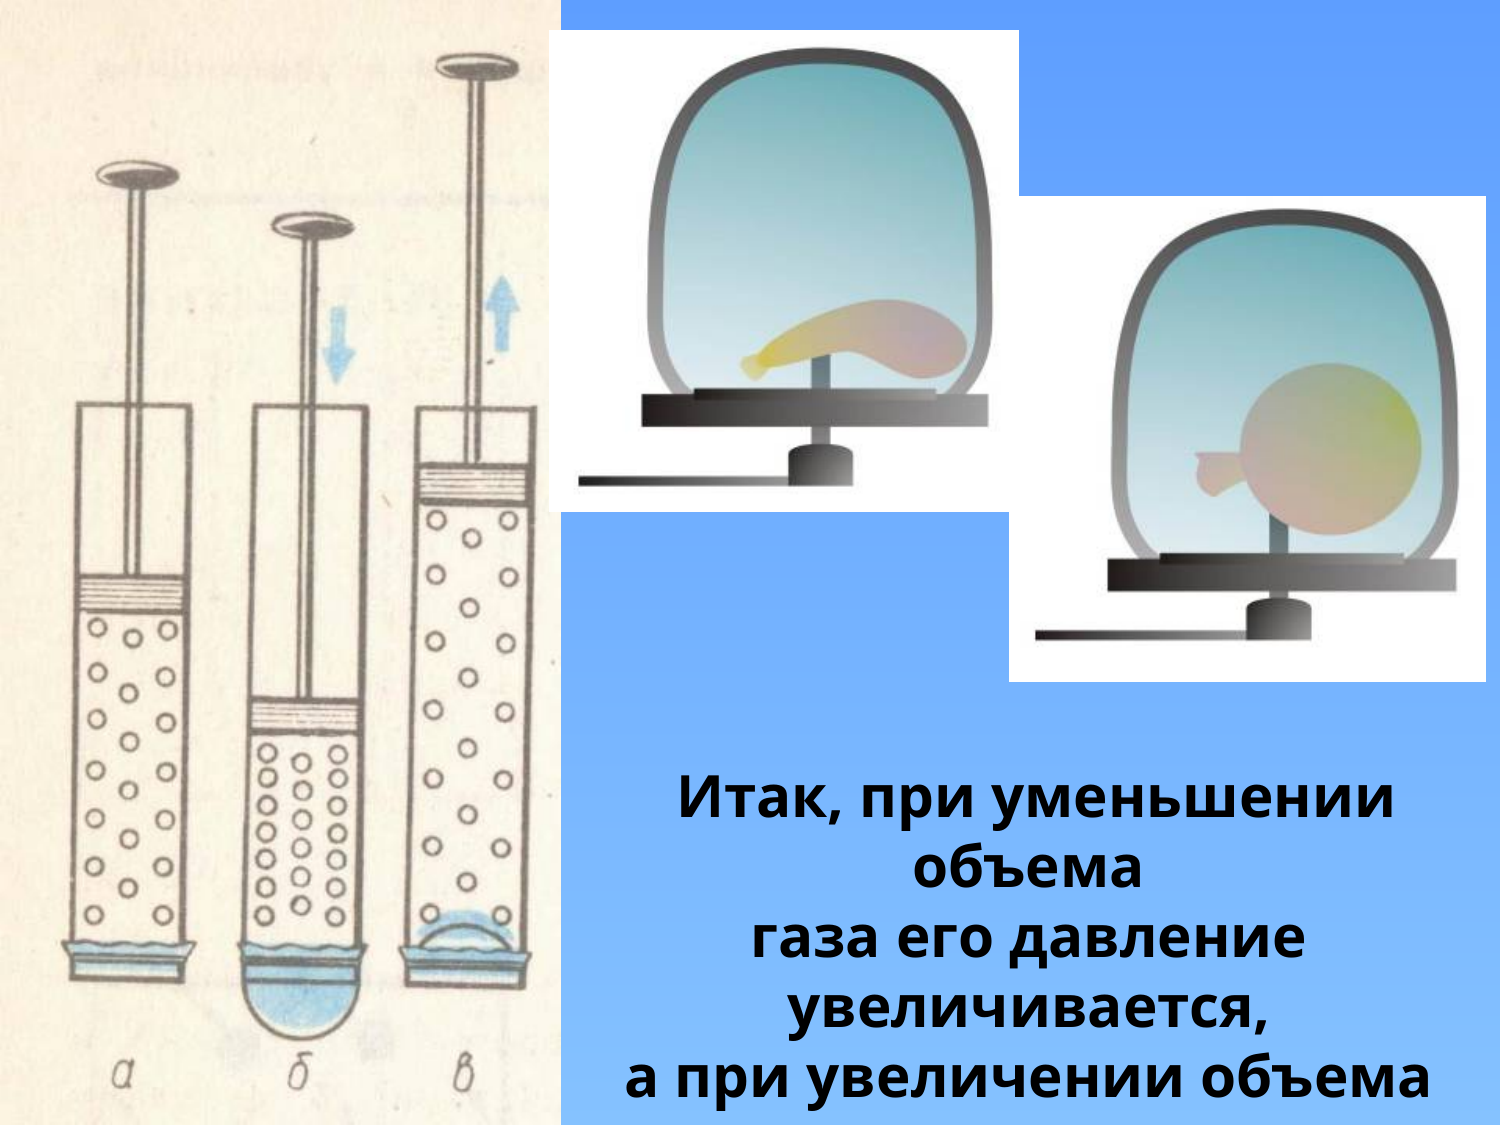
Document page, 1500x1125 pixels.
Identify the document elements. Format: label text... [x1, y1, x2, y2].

picture [0, 0, 1487, 1125]
text_box Итак, при уменьшении объема газа его давление увеличивается, а при увеличении объема давление уменьшается. [572, 751, 1500, 1125]
